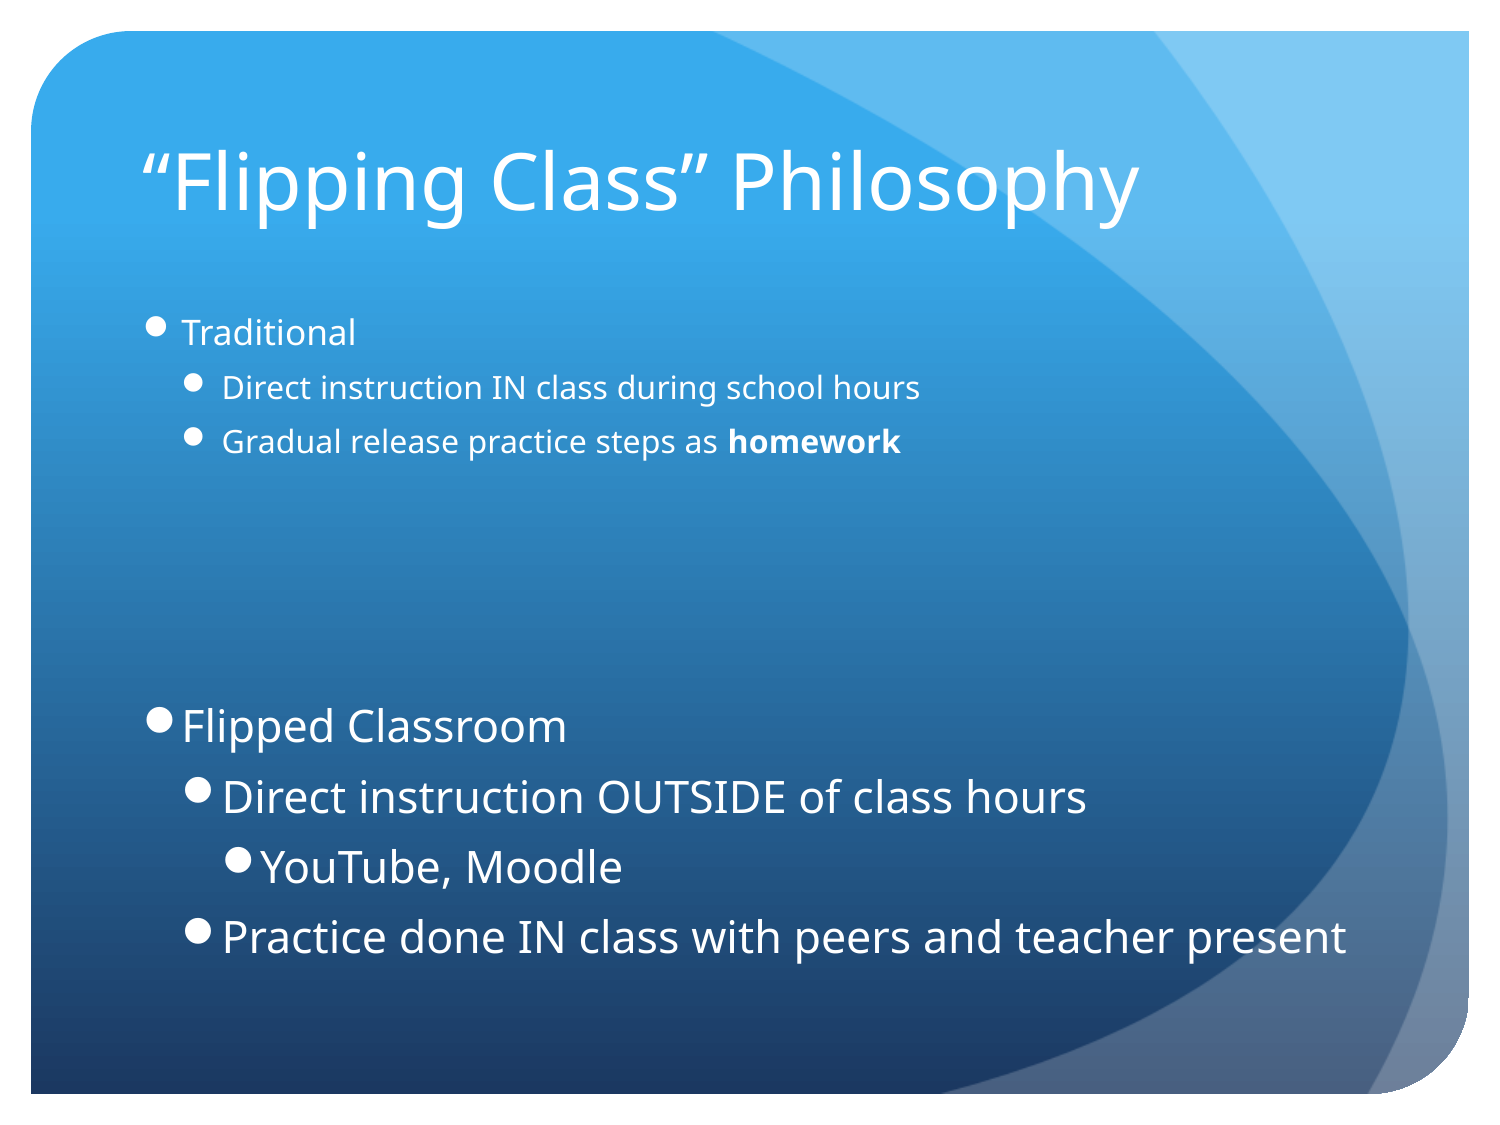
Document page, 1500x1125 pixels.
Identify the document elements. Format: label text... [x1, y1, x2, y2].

picture [24, 30, 1473, 1094]
title “Flipping Class” Philosophy [127, 62, 1372, 234]
list Traditional Direct instruction IN class during school hours Gradual release practice steps as homework Flipped Classroom Direct instruction OUTSIDE of class hours YouTube, Moodle Practice done IN class with peers and teacher present [127, 299, 1372, 991]
